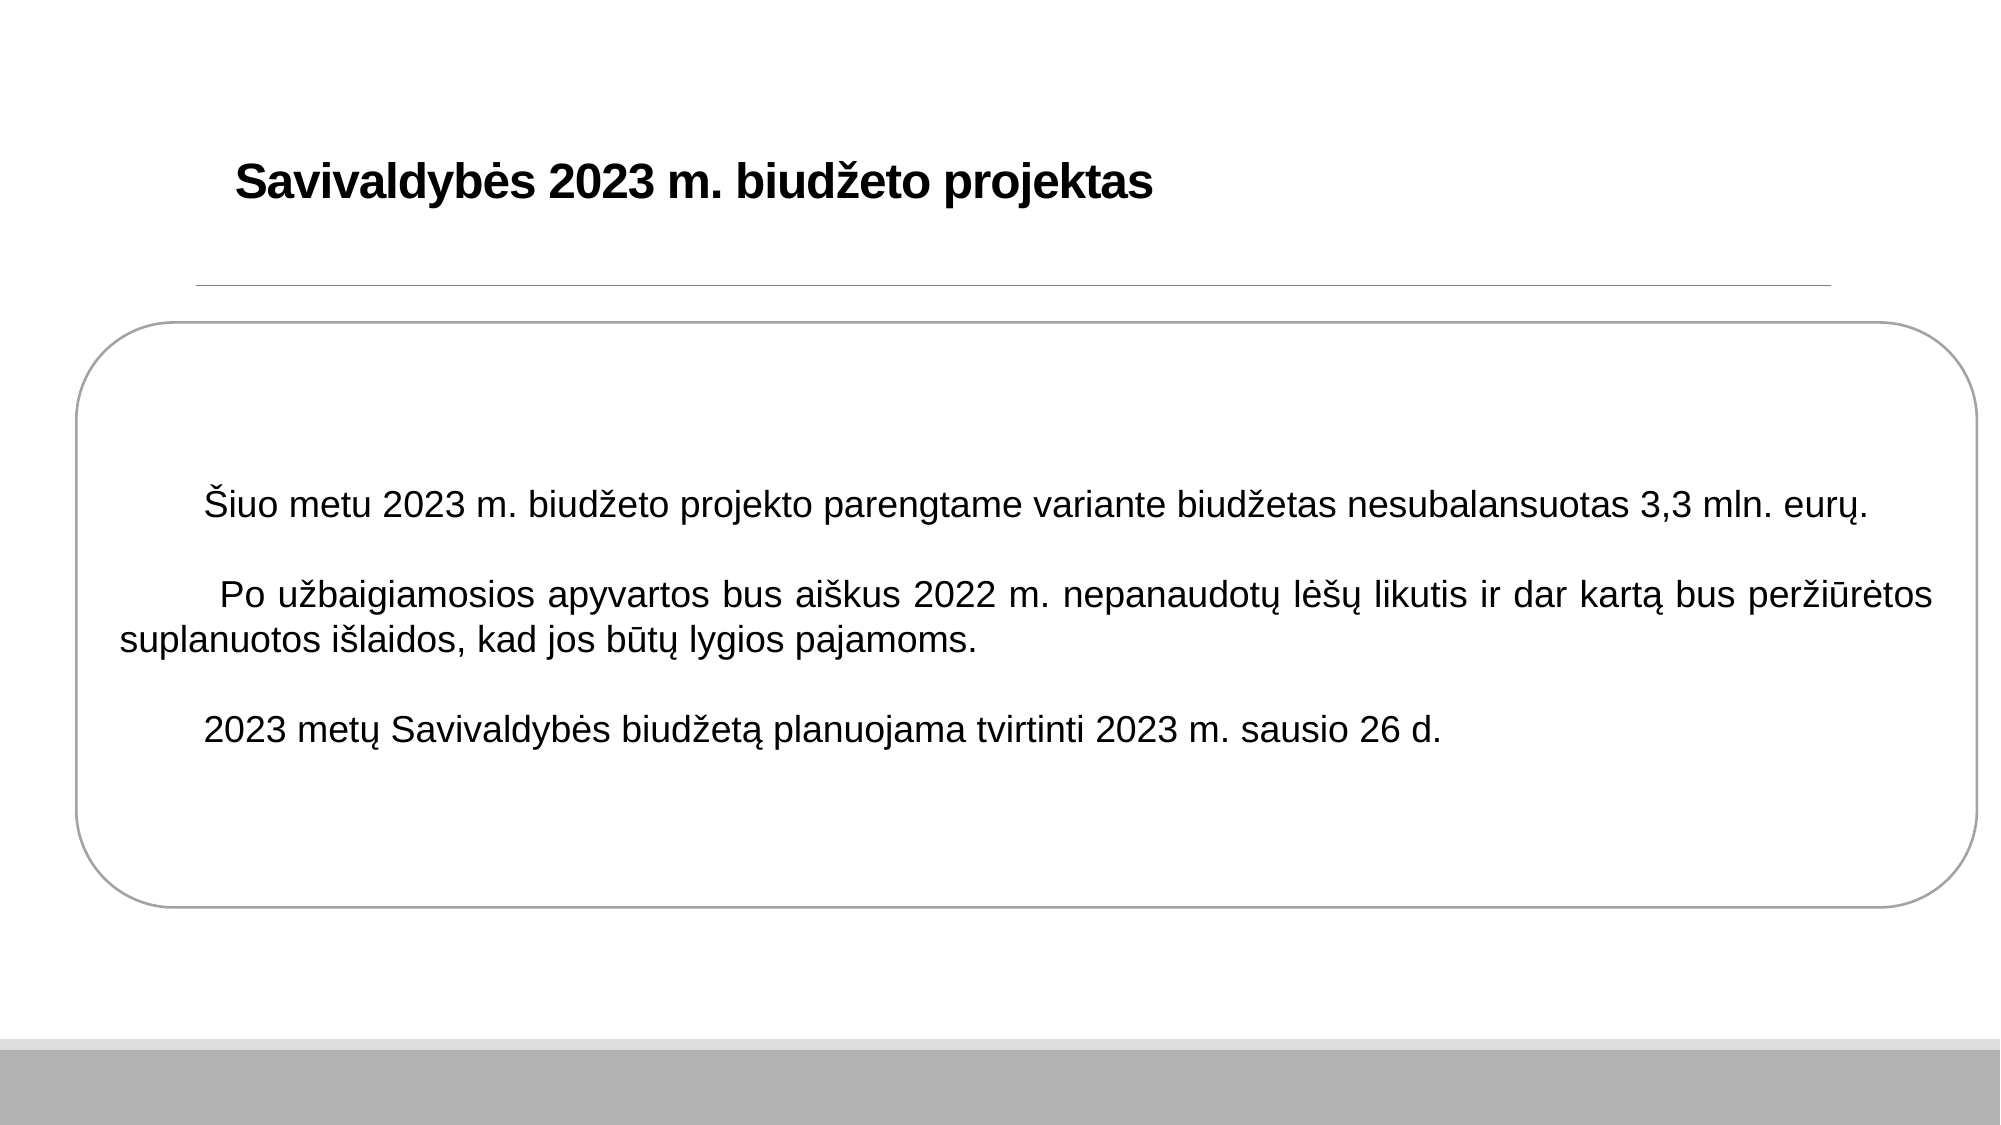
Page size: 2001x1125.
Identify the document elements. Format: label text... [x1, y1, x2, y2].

text_box Šiuo metu 2023 m. biudžeto projekto parengtame variante biudžetas nesubalansuotas 3,3 mln. eurų. Po užbaigiamosios apyvartos bus aiškus 2022 m. nepanaudotų lėšų likutis ir dar kartą bus peržiūrėtos suplanuotos išlaidos, kad jos būtų lygios pajamoms. 2023 metų Savivaldybės biudžetą planuojama tvirtinti 2023 m. sausio 26 d. [75, 321, 1979, 909]
title Savivaldybės 2023 m. biudžeto projektas [219, 149, 1870, 278]
